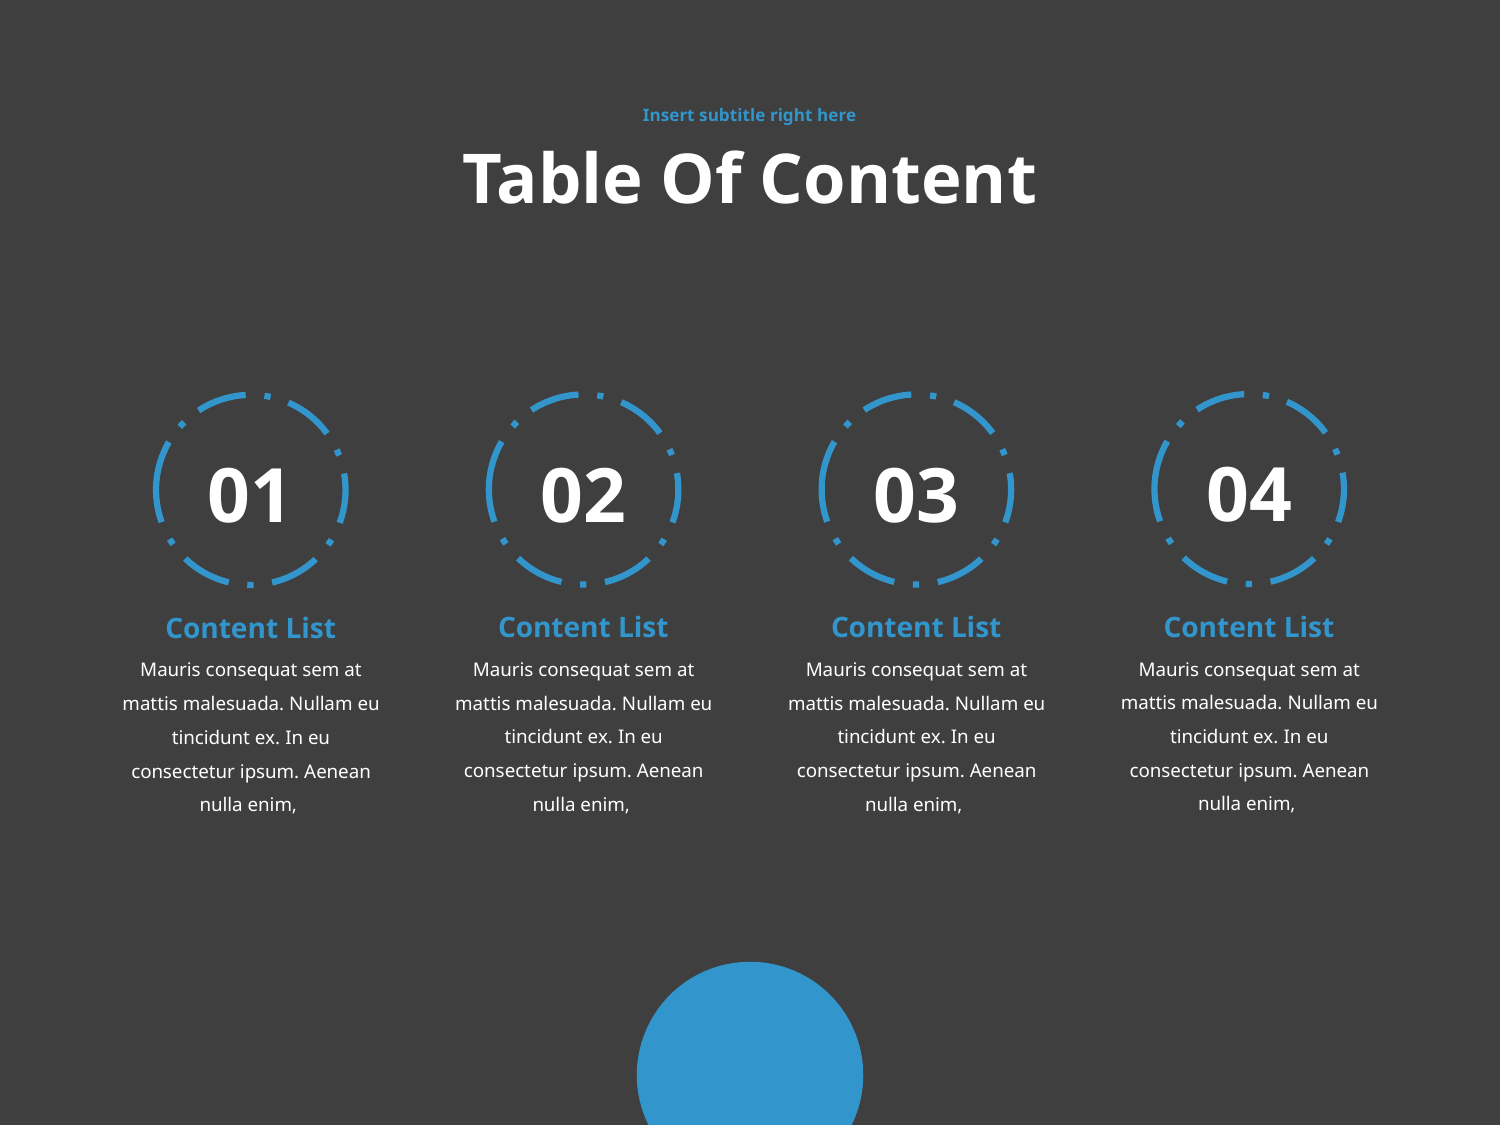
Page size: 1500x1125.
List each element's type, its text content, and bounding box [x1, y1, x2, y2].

text_box 04 [1153, 439, 1346, 545]
text_box Content List [774, 602, 1059, 651]
text_box [502, 393, 664, 439]
title Table Of Content [396, 139, 1104, 247]
text_box Content List [441, 602, 726, 651]
text_box 03 [820, 439, 1013, 545]
text_box [169, 393, 332, 440]
subtitle Insert subtitle right here [396, 92, 1104, 139]
text_box [635, 960, 865, 1125]
text_box Mauris consequat sem at mattis malesuada. Nullam eu tincidunt ex. In eu consectetur ipsum. Aenean nulla enim, [105, 639, 397, 823]
text_box [172, 545, 330, 586]
text_box Mauris consequat sem at mattis malesuada. Nullam eu tincidunt ex. In eu consectetur ipsum. Aenean nulla enim, [771, 639, 1062, 823]
text_box [835, 393, 997, 439]
text_box 02 [487, 439, 680, 545]
text_box Content List [1107, 601, 1391, 651]
text_box Mauris consequat sem at mattis malesuada. Nullam eu tincidunt ex. In eu consectetur ipsum. Aenean nulla enim, [1103, 638, 1395, 822]
text_box Mauris consequat sem at mattis malesuada. Nullam eu tincidunt ex. In eu consectetur ipsum. Aenean nulla enim, [438, 639, 729, 823]
text_box 01 [154, 440, 347, 545]
text_box [505, 545, 662, 586]
text_box [1168, 392, 1330, 439]
text_box [838, 545, 995, 586]
text_box Content List [108, 602, 393, 652]
text_box [1171, 545, 1328, 586]
